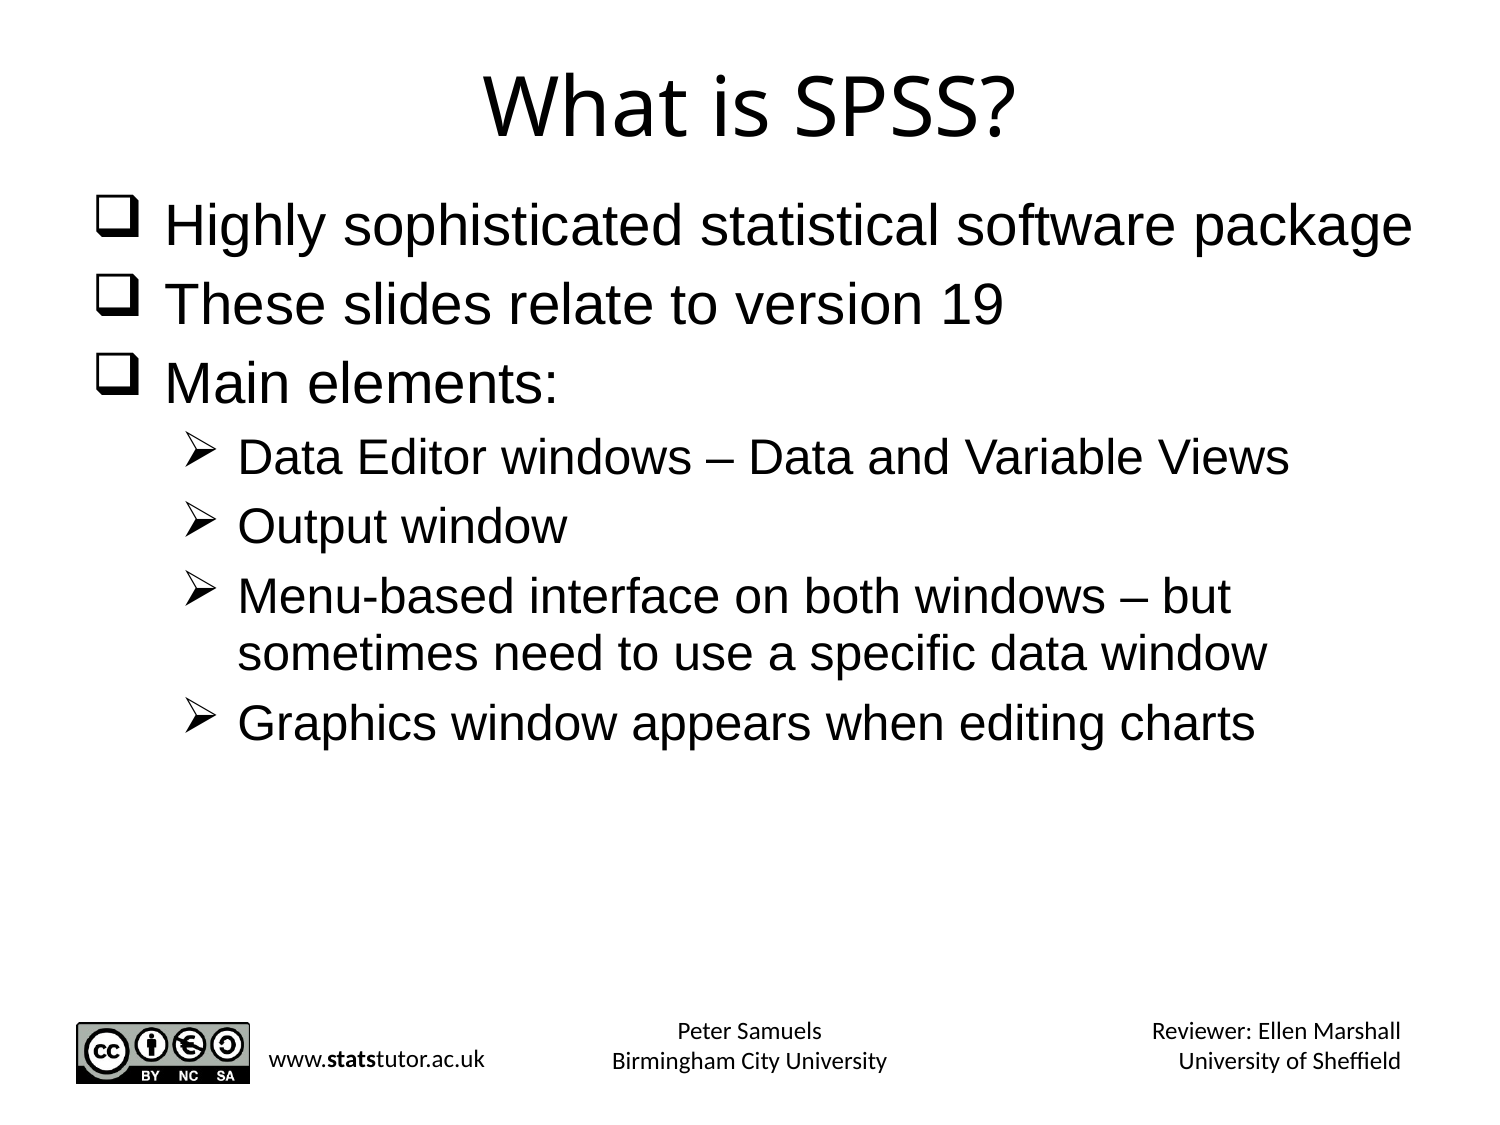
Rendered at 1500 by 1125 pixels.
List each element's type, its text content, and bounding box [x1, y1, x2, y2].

title What is SPSS? [75, 45, 1425, 161]
picture [76, 1022, 251, 1084]
text_box Reviewer: Ellen Marshall University of Sheffield [1038, 1007, 1417, 1083]
text_box www.statstutor.ac.uk [254, 1035, 561, 1080]
text_box Peter Samuels Birmingham City University [549, 1007, 951, 1083]
list Highly sophisticated statistical software package These slides relate to version 19 Main elements: Data Editor windows – Data and Variable Views Output window Menu-based interface on both windows – but sometimes need to use a specific data window Graphics window appears when editing charts [76, 184, 1447, 965]
